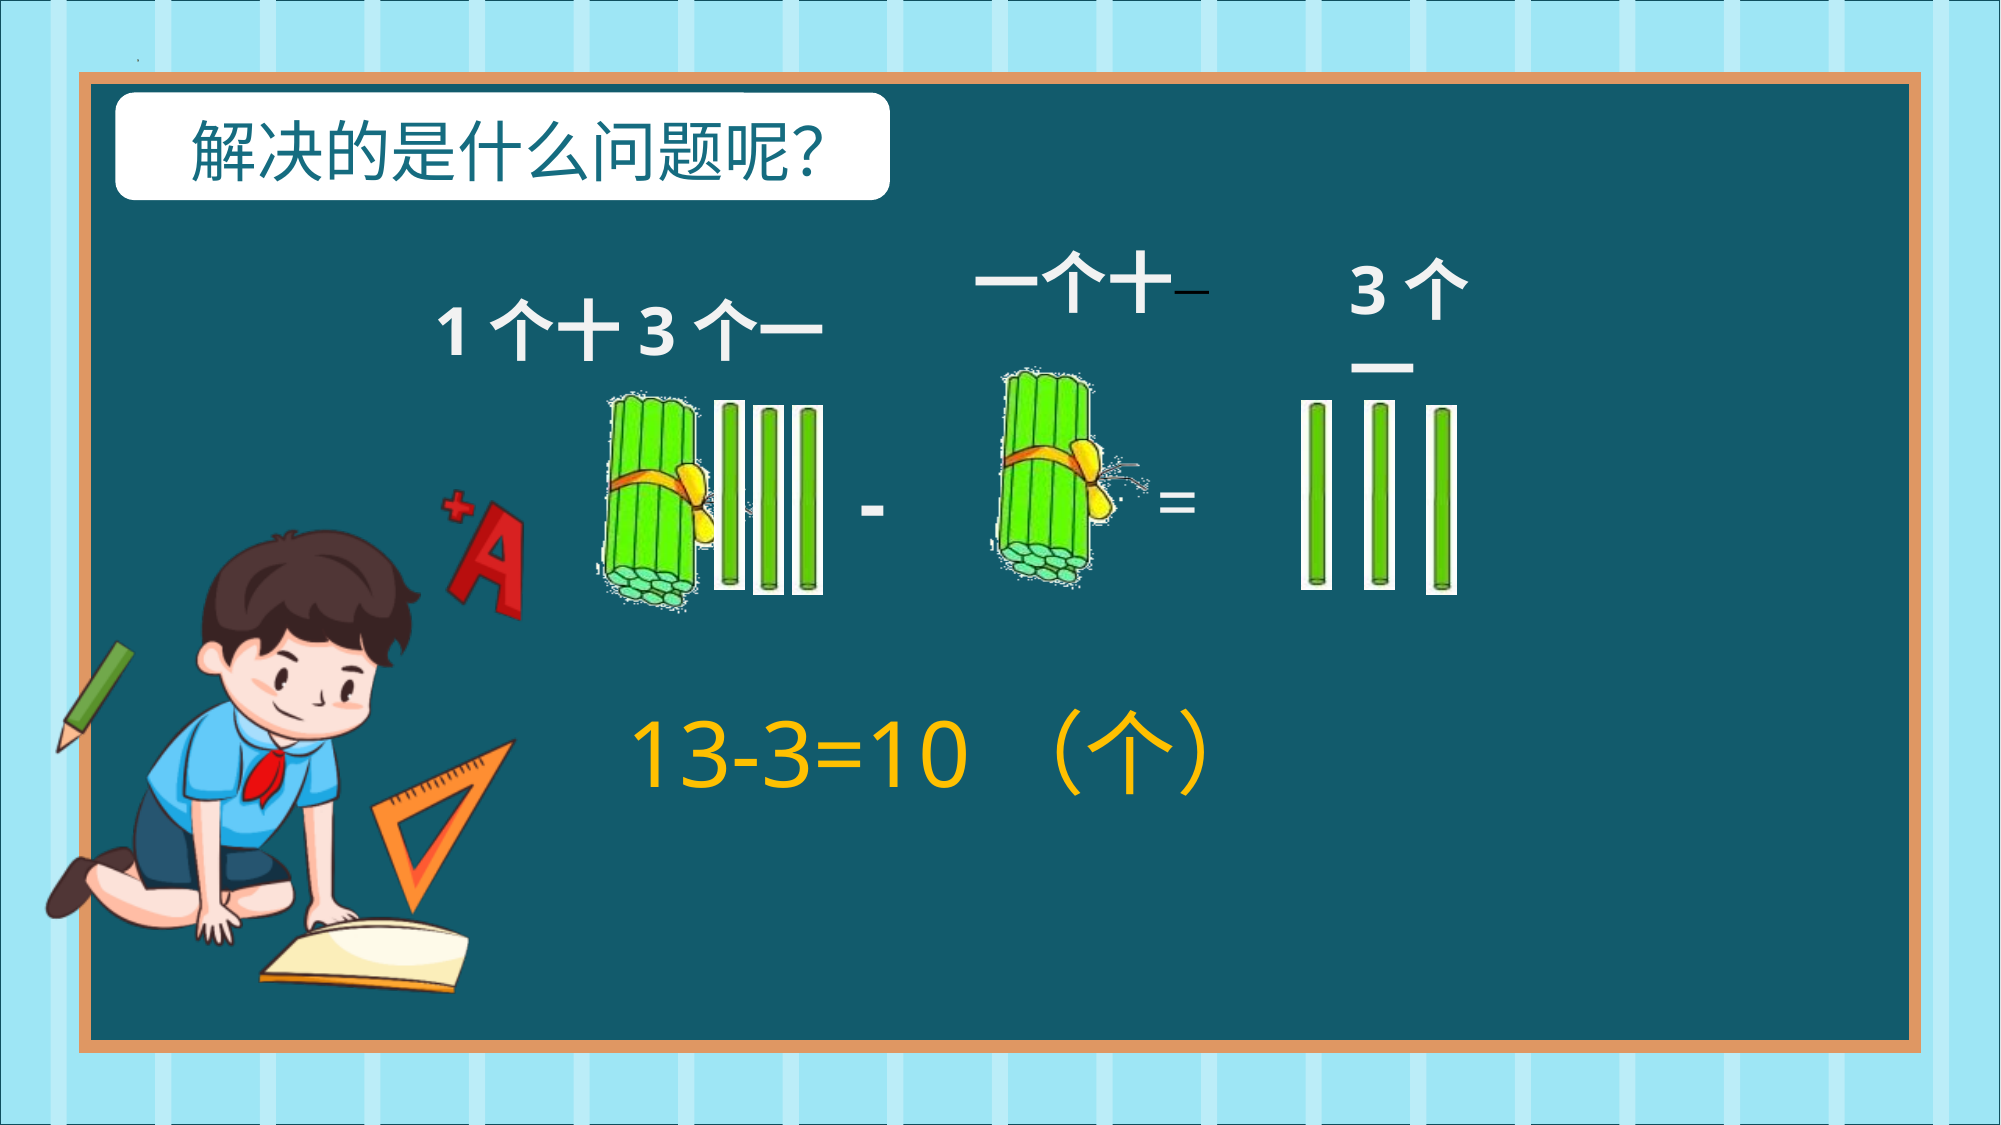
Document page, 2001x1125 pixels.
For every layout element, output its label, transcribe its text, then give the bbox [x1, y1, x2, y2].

text_box 1个十3个一 [419, 281, 889, 376]
picture [1426, 405, 1457, 595]
picture [960, 352, 1157, 600]
text_box 13-3=10（个） [612, 688, 1508, 814]
text_box - [844, 442, 901, 558]
text_box = [1157, 447, 1261, 552]
picture [0, 376, 784, 1047]
text_box [84, 77, 1916, 1048]
picture [792, 405, 823, 596]
picture [1364, 400, 1395, 590]
text_box 3个一 [1334, 240, 1535, 416]
text_box 一个十一 [958, 233, 1277, 329]
picture [1301, 400, 1332, 590]
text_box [116, 94, 889, 199]
